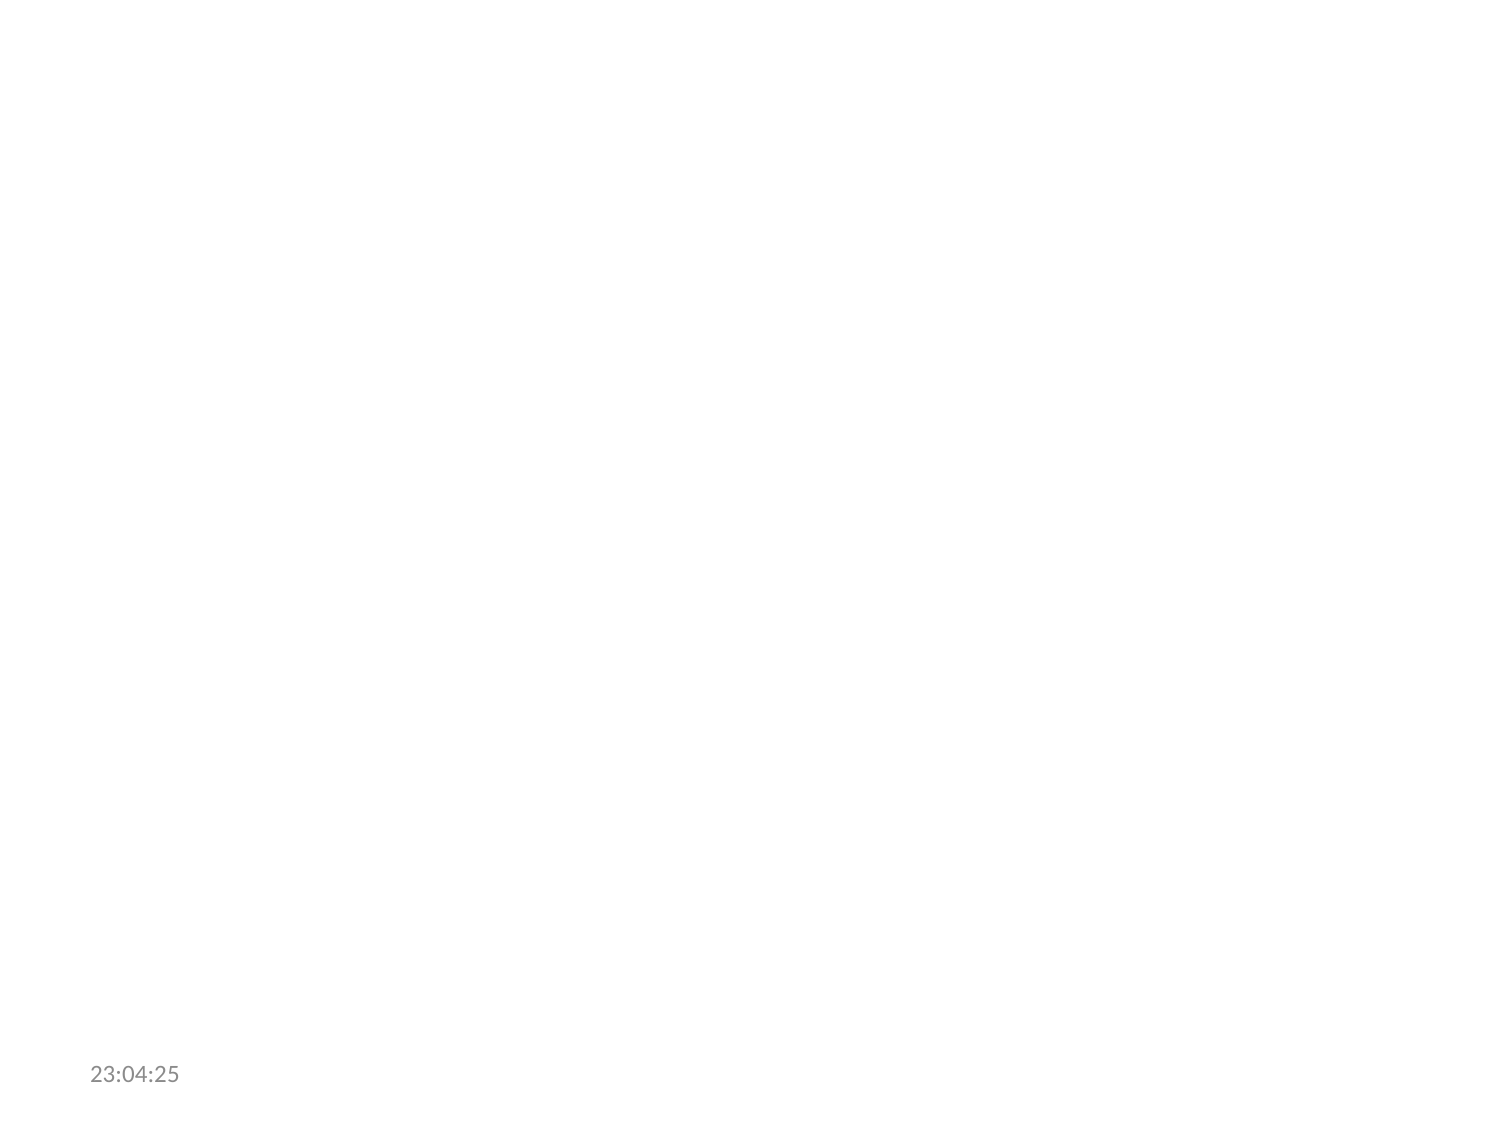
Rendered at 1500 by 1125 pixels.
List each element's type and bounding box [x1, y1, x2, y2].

slide_number [75, 1042, 425, 1103]
